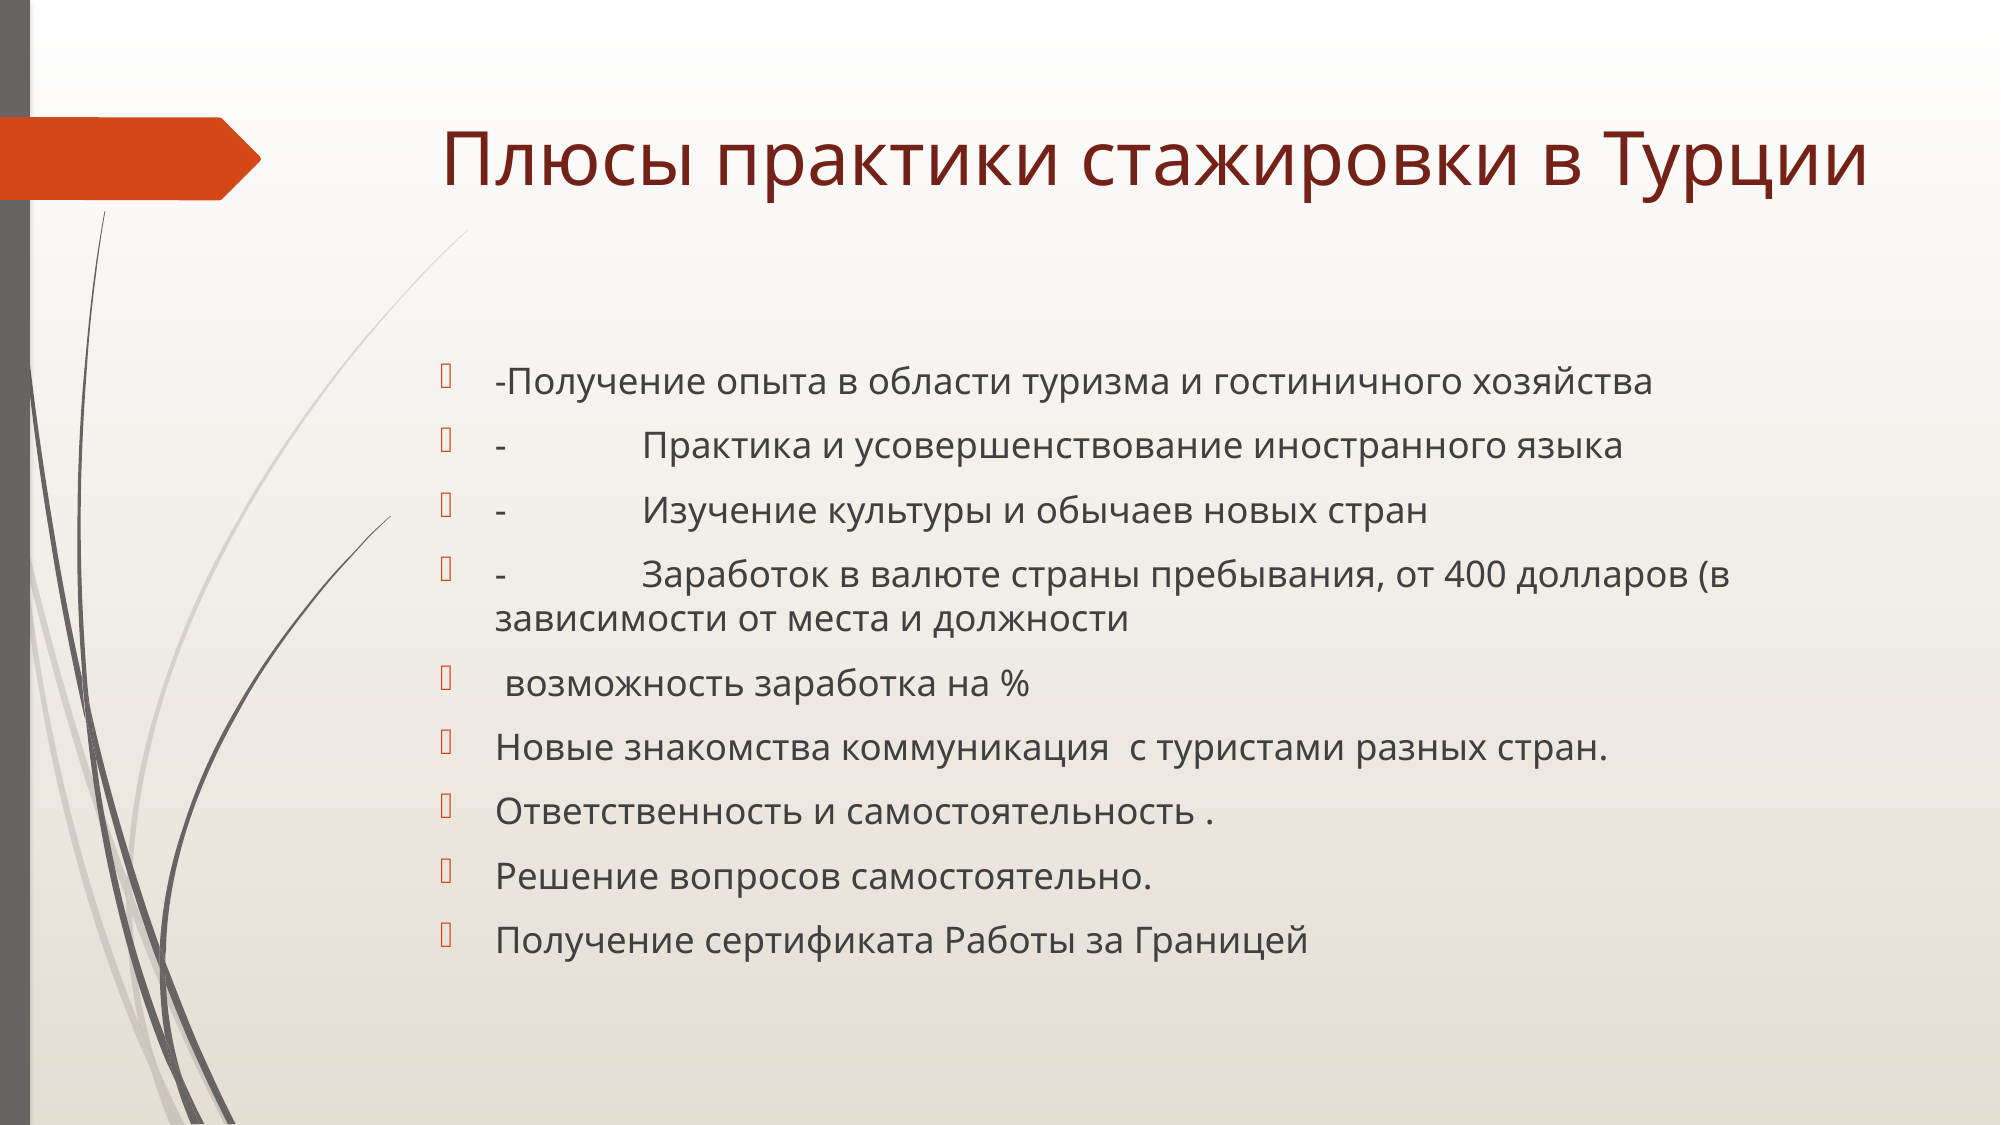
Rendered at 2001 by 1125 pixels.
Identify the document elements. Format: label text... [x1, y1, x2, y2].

title Плюсы практики стажировки в Турции [425, 102, 1888, 313]
list -Получение опыта в области туризма и гостиничного хозяйства - Практика и усовершенствование иностранного языка - Изучение культуры и обычаев новых стран - Заработок в валюте страны пребывания, от 400 долларов (в зависимости от места и должности возможность заработка на % Новые знакомства коммуникация с туристами разных стран. Ответственность и самостоятельность . Решение вопросов самостоятельно. Получение сертификата Работы за Границей [424, 350, 1888, 970]
